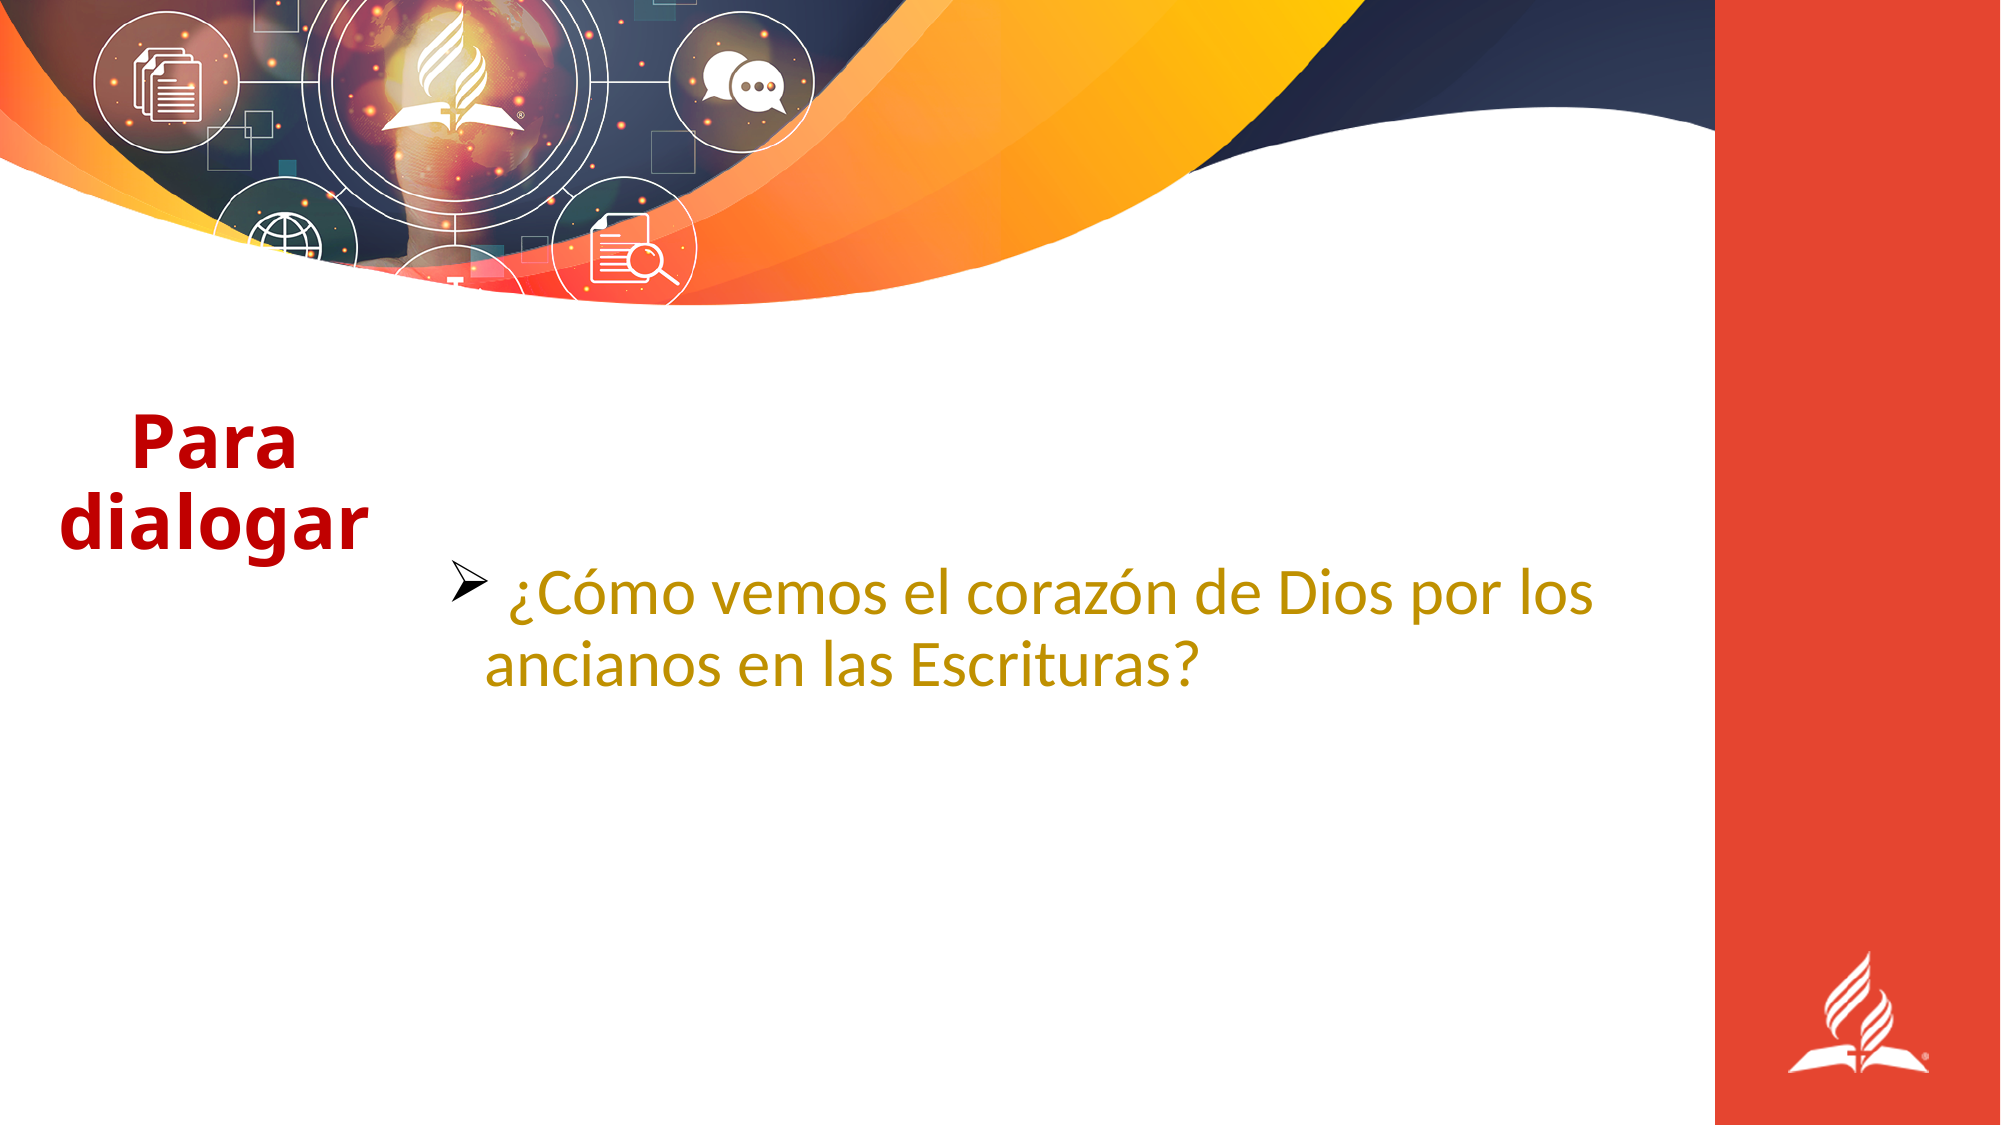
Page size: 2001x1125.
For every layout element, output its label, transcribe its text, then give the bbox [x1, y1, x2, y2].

picture [0, 0, 2001, 1125]
title Para dialogar [42, 290, 407, 1064]
list ¿Cómo vemos el corazón de Dios por los ancianos en las Escrituras? [431, 290, 1663, 1064]
